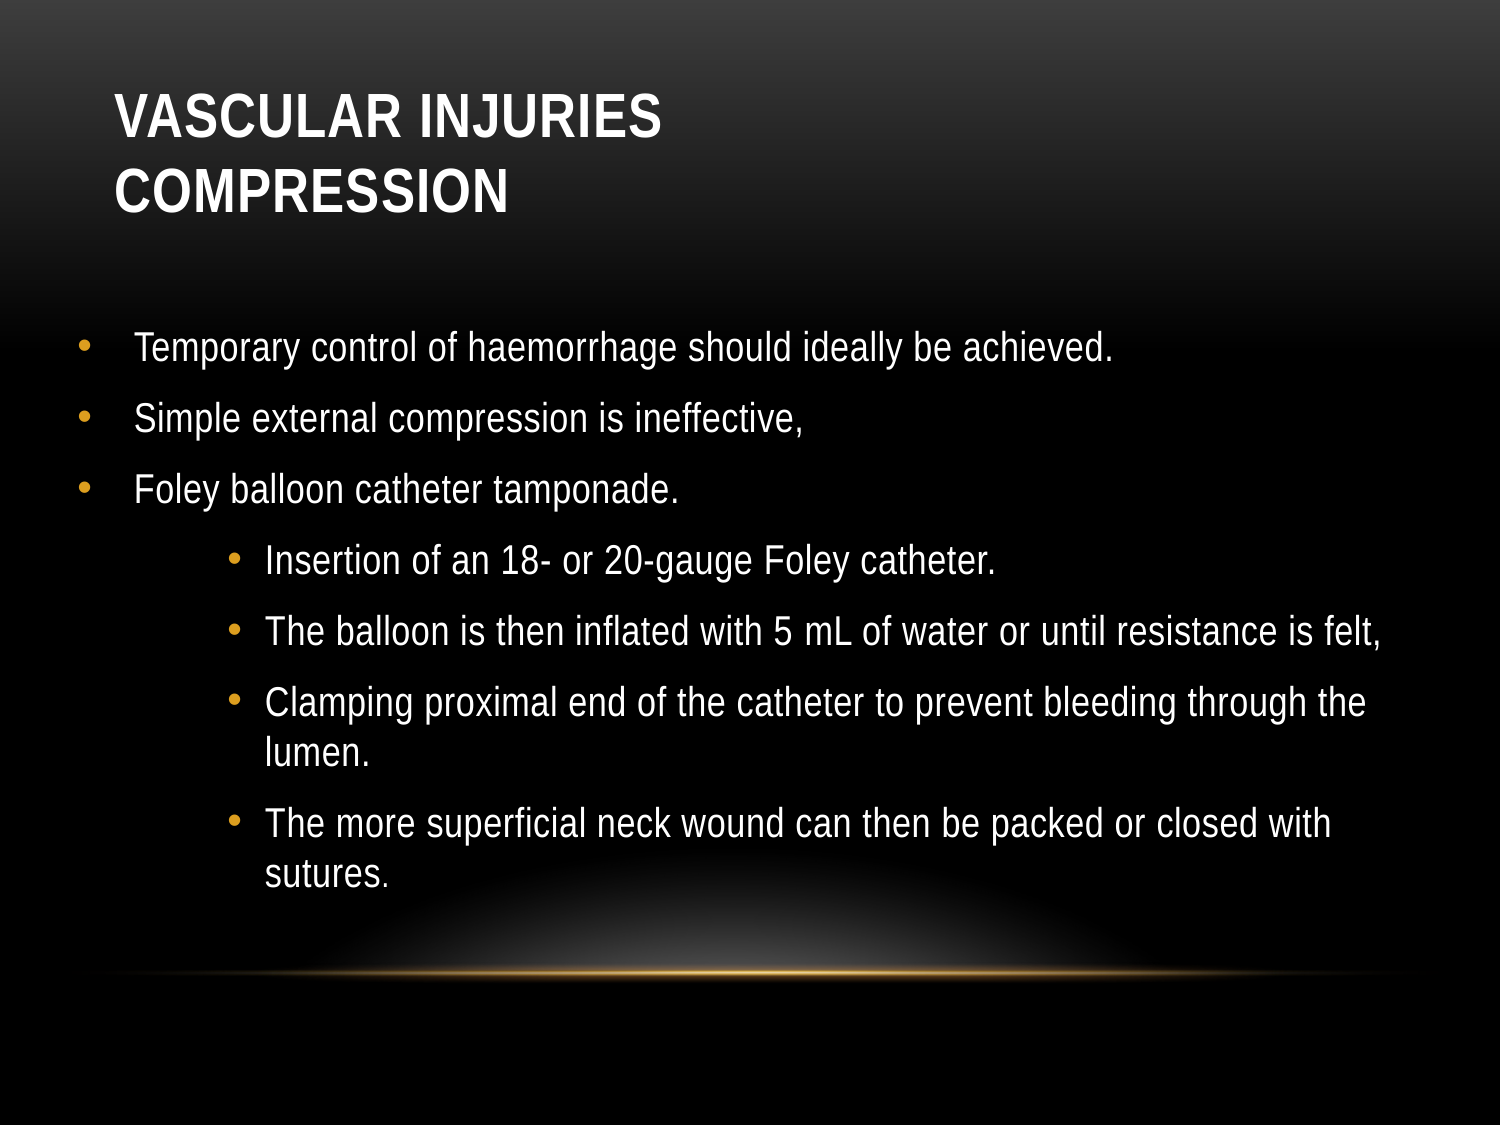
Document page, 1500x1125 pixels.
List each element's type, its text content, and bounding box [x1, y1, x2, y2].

list Temporary control of haemorrhage should ideally be achieved. Simple external compression is ineffective, Foley balloon catheter tamponade. Insertion of an 18- or 20-gauge Foley catheter. The balloon is then inflated with 5 mL of water or until resistance is felt, Clamping proximal end of the catheter to prevent bleeding through the lumen. The more superficial neck wound can then be packed or closed with sutures. [62, 312, 1413, 1055]
title Vascular injuries compression [99, 45, 1400, 233]
picture [0, 0, 1500, 1125]
